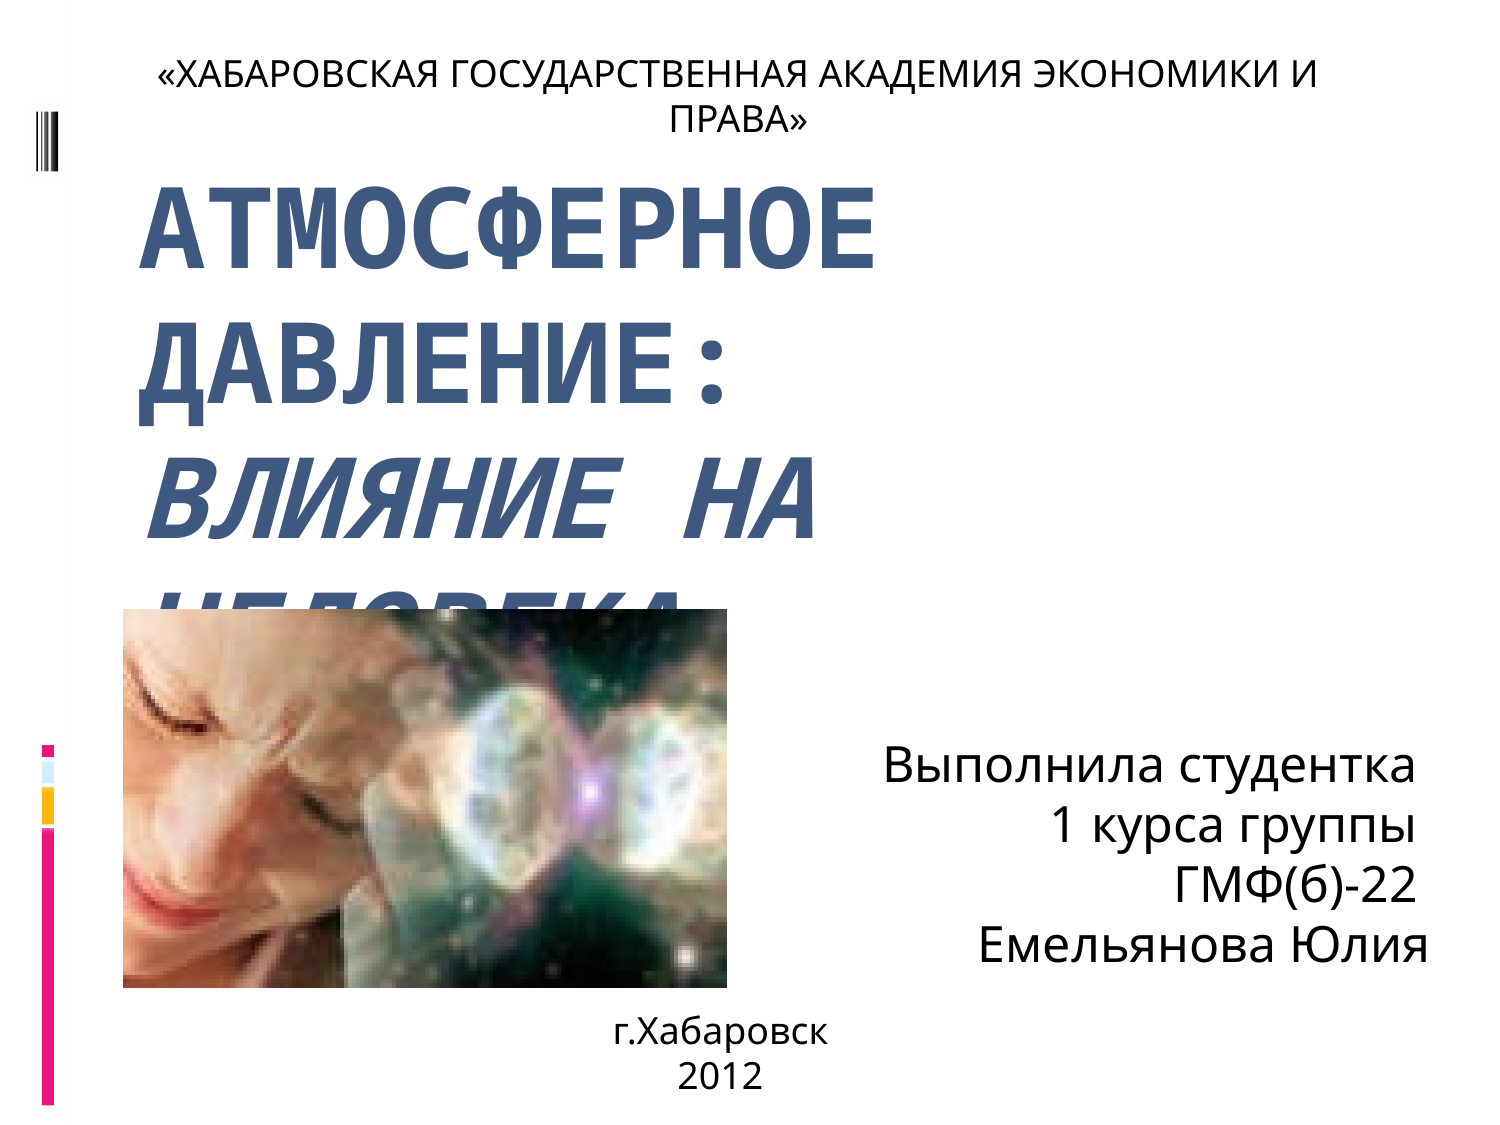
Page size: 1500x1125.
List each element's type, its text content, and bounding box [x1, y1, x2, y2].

subtitle Выполнила студентка 1 курса группы ГМФ(б)-22 Емельянова Юлия [737, 692, 1446, 980]
text_box г.Хабаровск 2012 [549, 999, 892, 1105]
text_box «ХАБАРОВСКАЯ ГОСУДАРСТВЕННАЯ АКАДЕМИЯ ЭКОНОМИКИ И ПРАВА» [88, 42, 1388, 148]
title Атмосферное давление: влияние на человека [123, 149, 1399, 391]
picture [123, 609, 727, 989]
